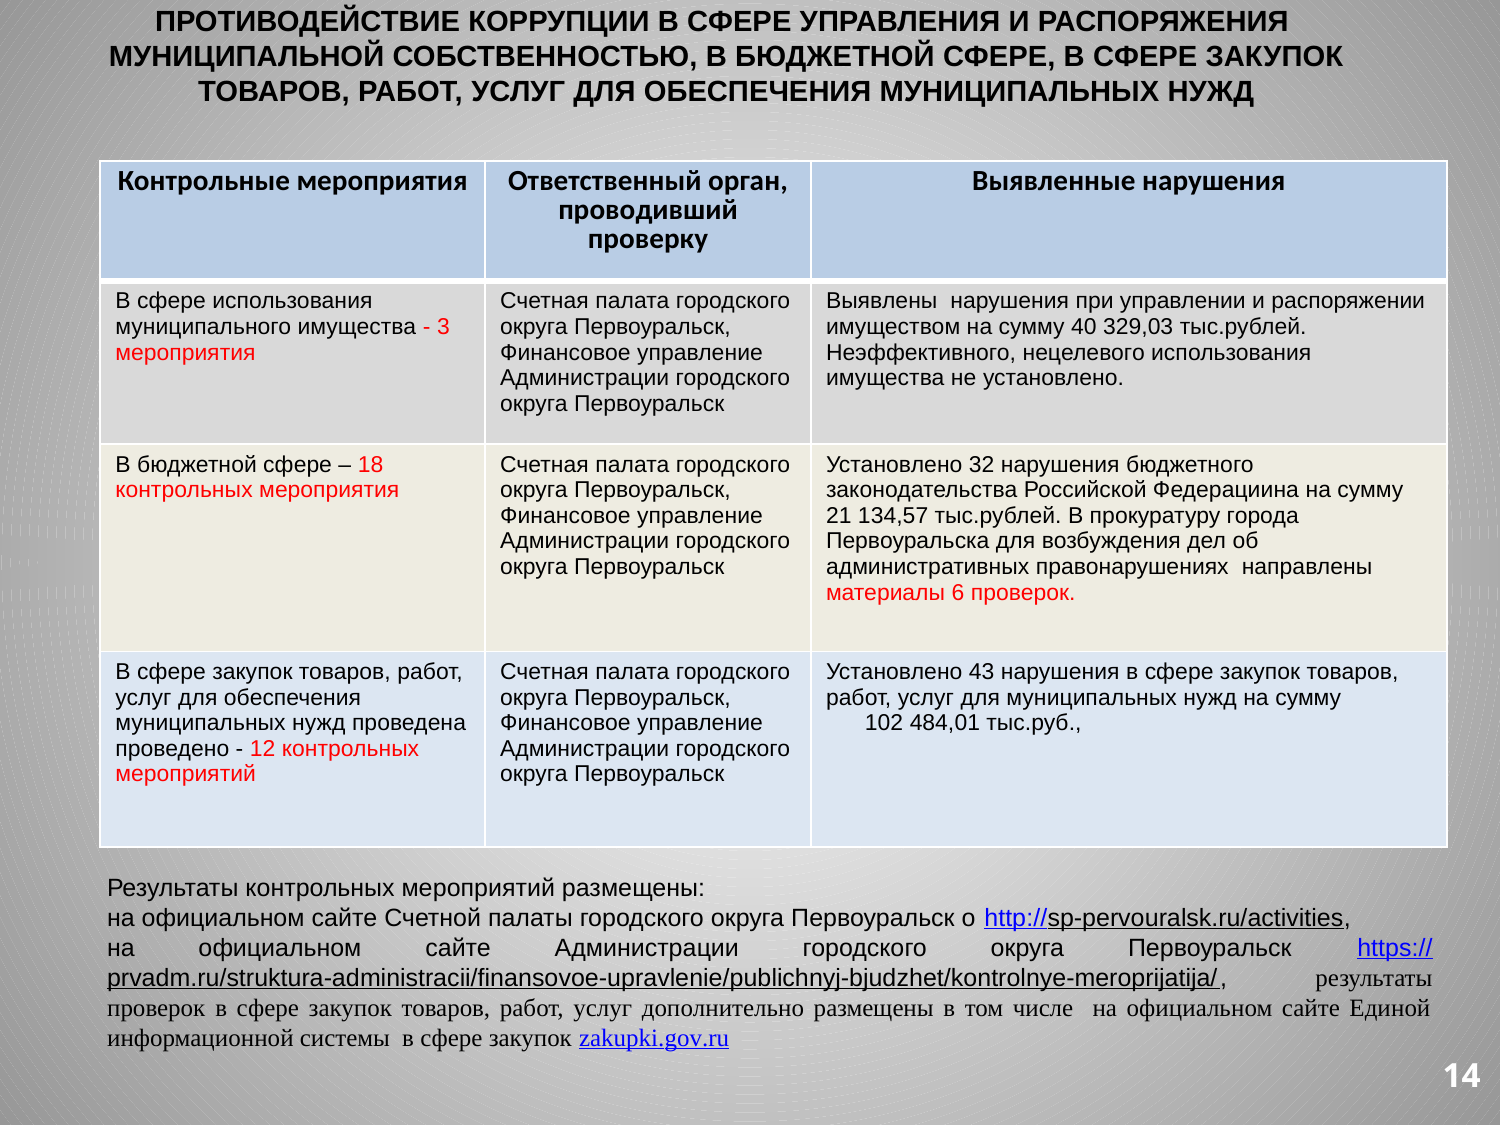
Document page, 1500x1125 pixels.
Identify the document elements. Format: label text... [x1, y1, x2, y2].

table_header Контрольные мероприятия [101, 162, 484, 278]
table_header Ответственный орган, проводивший проверку [486, 162, 810, 278]
text_box Результаты контрольных мероприятий размещены: на официальном сайте Счетной палаты городского округа Первоуральск о http://sp-pervouralsk.ru/activities, на официальном сайте Администрации городского округа Первоуральск https://prvadm.ru/struktura-administracii/finansovoe-upravlenie/publichnyj-bjudzhet/kontrolnye-meroprijatija/, результаты проверок в сфере закупок товаров, работ, услуг дополнительно размещены в том числе на официальном сайте Единой информационной системы в сфере закупок zakupki.gov.ru [92, 863, 1448, 1059]
table_cell В сфере использования муниципального имущества - 3 мероприятия [101, 284, 484, 443]
table_header Выявленные нарушения [812, 162, 1446, 278]
table_cell Установлено 43 нарушения в сфере закупок товаров, работ, услуг для муниципальных нужд на сумму 102 484,01 тыс.руб., [812, 652, 1446, 846]
table_cell В сфере закупок товаров, работ, услуг для обеспечения муниципальных нужд проведена проведено - 12 контрольных мероприятий [101, 652, 484, 846]
table_cell В бюджетной сфере – 18 контрольных мероприятия [101, 445, 484, 651]
table_cell Счетная палата городского округа Первоуральск, Финансовое управление Администрации городского округа Первоуральск [486, 284, 810, 443]
text_box 14 [1423, 1046, 1500, 1102]
table_cell Счетная палата городского округа Первоуральск, Финансовое управление Администрации городского округа Первоуральск [486, 445, 810, 651]
text_box ПРОТИВОДЕЙСТВИЕ КОРРУПЦИИ В СФЕРЕ УПРАВЛЕНИЯ И РАСПОРЯЖЕНИЯ МУНИЦИПАЛЬНОЙ СОБСТВЕННОСТЬЮ, В БЮДЖЕТНОЙ СФЕРЕ, В СФЕРЕ ЗАКУПОК ТОВАРОВ, РАБОТ, УСЛУГ ДЛЯ ОБЕСПЕЧЕНИЯ МУНИЦИПАЛЬНЫХ НУЖД [53, 0, 1400, 115]
table_cell Установлено 32 нарушения бюджетного законодательства Российской Федерациина на сумму 21 134,57 тыс.рублей. В прокуратуру города Первоуральска для возбуждения дел об административных правонарушениях направлены материалы 6 проверок. [812, 445, 1446, 651]
table_cell Счетная палата городского округа Первоуральск, Финансовое управление Администрации городского округа Первоуральск [486, 652, 810, 846]
table_cell Выявлены нарушения при управлении и распоряжении имуществом на сумму 40 329,03 тыс.рублей. Неэффективного, нецелевого использования имущества не установлено. [812, 284, 1446, 443]
